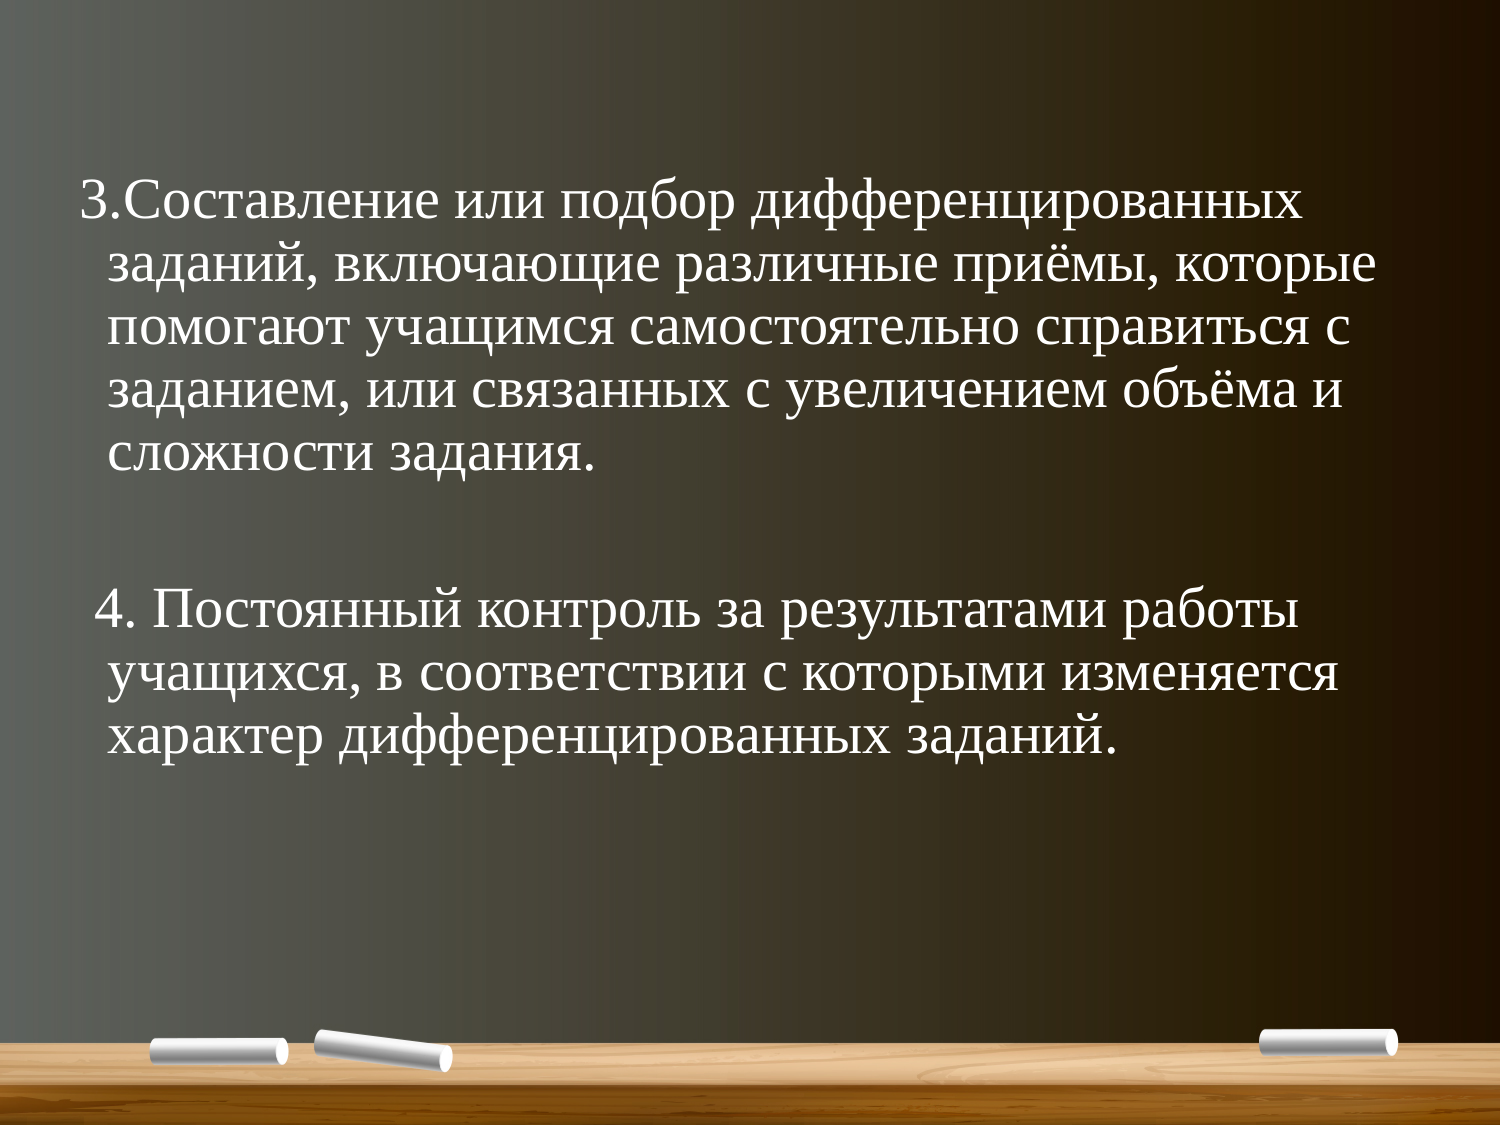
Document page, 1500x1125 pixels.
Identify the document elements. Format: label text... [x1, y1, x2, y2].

list 3.Составление или подбор дифференцированных заданий, включающие различные приёмы, которые помогают учащимся самостоятельно справиться с заданием, или связанных с увеличением объёма и сложности задания. 4. Постоянный контроль за результатами работы учащихся, в соответствии с которыми изменяется характер дифференцированных заданий. [64, 160, 1466, 1024]
picture [0, 0, 1500, 1125]
